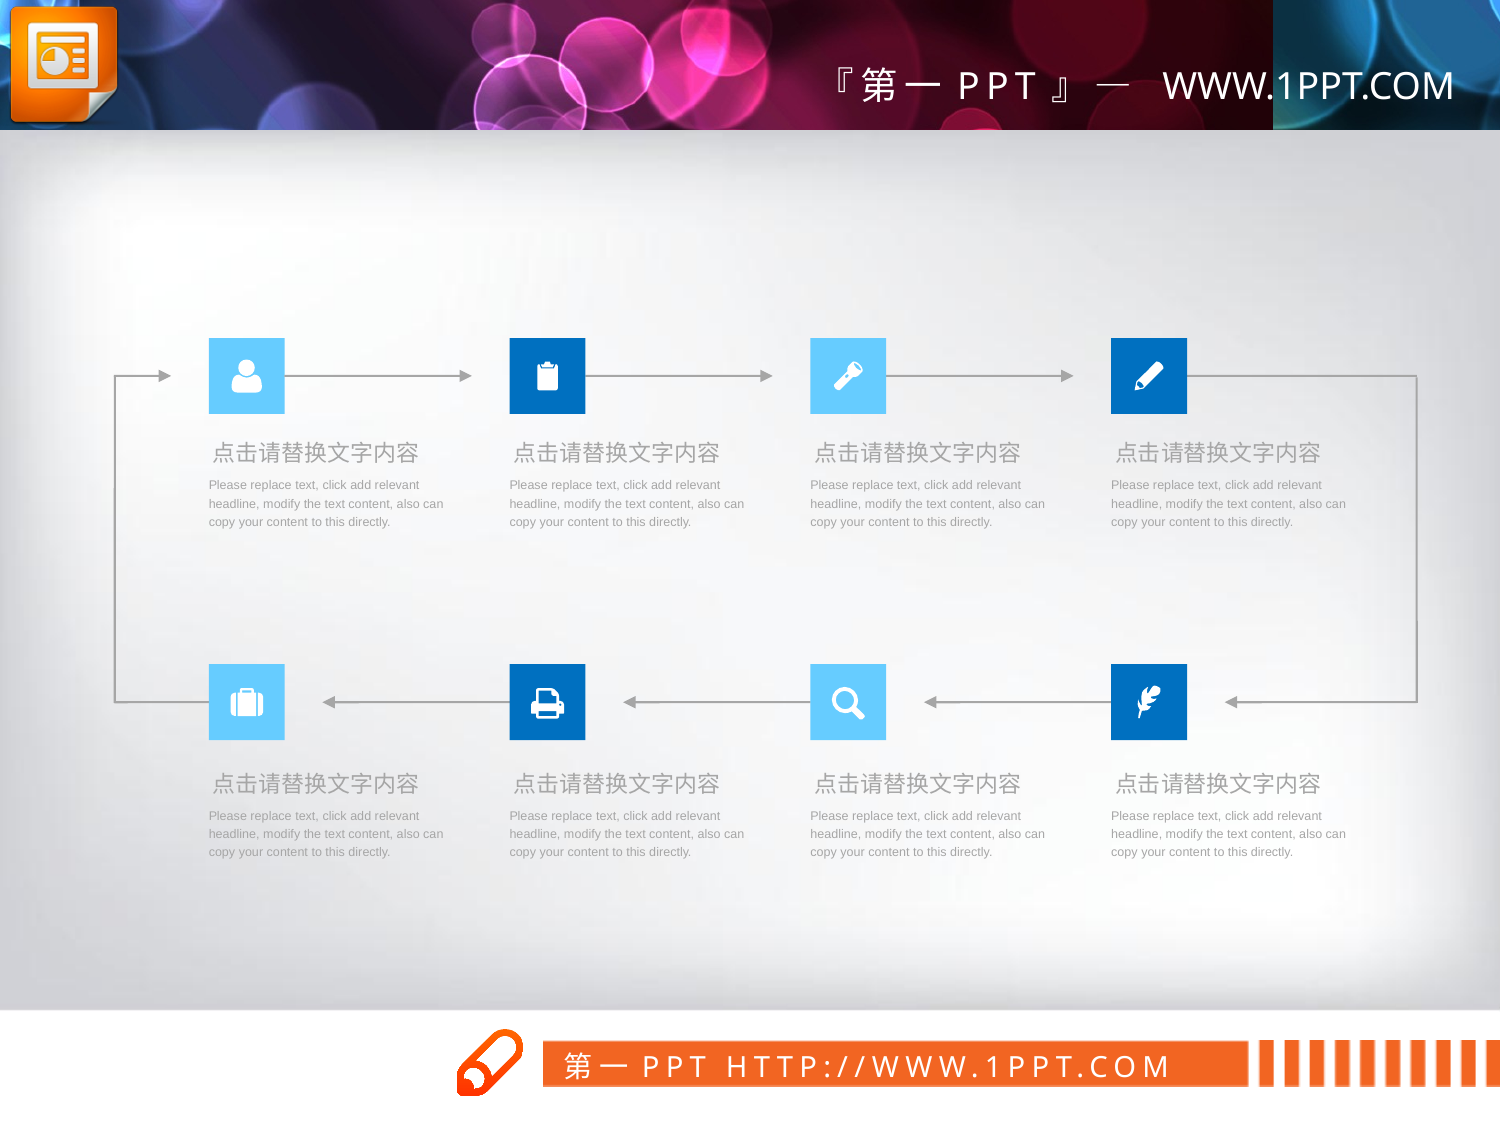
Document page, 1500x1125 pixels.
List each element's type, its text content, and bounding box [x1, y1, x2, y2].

text_box Please replace text, click add relevant headline, modify the text content, also can copy your content to this directly. [208, 804, 459, 859]
text_box 点击请替换文字内容 [513, 433, 814, 467]
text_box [509, 337, 586, 415]
text_box [891, 369, 1074, 383]
text_box [590, 369, 773, 383]
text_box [810, 337, 887, 415]
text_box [1110, 337, 1188, 415]
text_box 点击请替换文字内容 [1114, 763, 1424, 797]
text_box Please replace text, click add relevant headline, modify the text content, also can copy your content to this directly. [509, 804, 760, 859]
text_box [623, 696, 805, 709]
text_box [1110, 663, 1188, 741]
text_box [322, 696, 504, 709]
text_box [810, 663, 887, 741]
picture [0, 0, 1500, 1012]
text_box Please replace text, click add relevant headline, modify the text content, also can copy your content to this directly. [208, 474, 459, 529]
text_box 点击请替换文字内容 [1114, 433, 1424, 467]
text_box 点击请替换文字内容 [212, 433, 513, 467]
text_box Please replace text, click add relevant headline, modify the text content, also can copy your content to this directly. [1111, 804, 1362, 859]
text_box 点击请替换文字内容 [513, 763, 814, 797]
text_box Please replace text, click add relevant headline, modify the text content, also can copy your content to this directly. [810, 804, 1061, 859]
text_box [1224, 696, 1417, 709]
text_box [509, 663, 586, 741]
text_box [290, 369, 472, 383]
text_box 点击请替换文字内容 [814, 763, 1114, 797]
text_box [923, 696, 1105, 709]
text_box Please replace text, click add relevant headline, modify the text content, also can copy your content to this directly. [509, 474, 760, 529]
text_box 点击请替换文字内容 [212, 763, 513, 797]
text_box Please replace text, click add relevant headline, modify the text content, also can copy your content to this directly. [810, 474, 1061, 529]
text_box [208, 663, 285, 741]
text_box Please replace text, click add relevant headline, modify the text content, also can copy your content to this directly. [1111, 474, 1362, 529]
text_box 点击请替换文字内容 [814, 433, 1114, 467]
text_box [208, 337, 285, 415]
text_box [113, 369, 172, 383]
picture [543, 1040, 1500, 1087]
